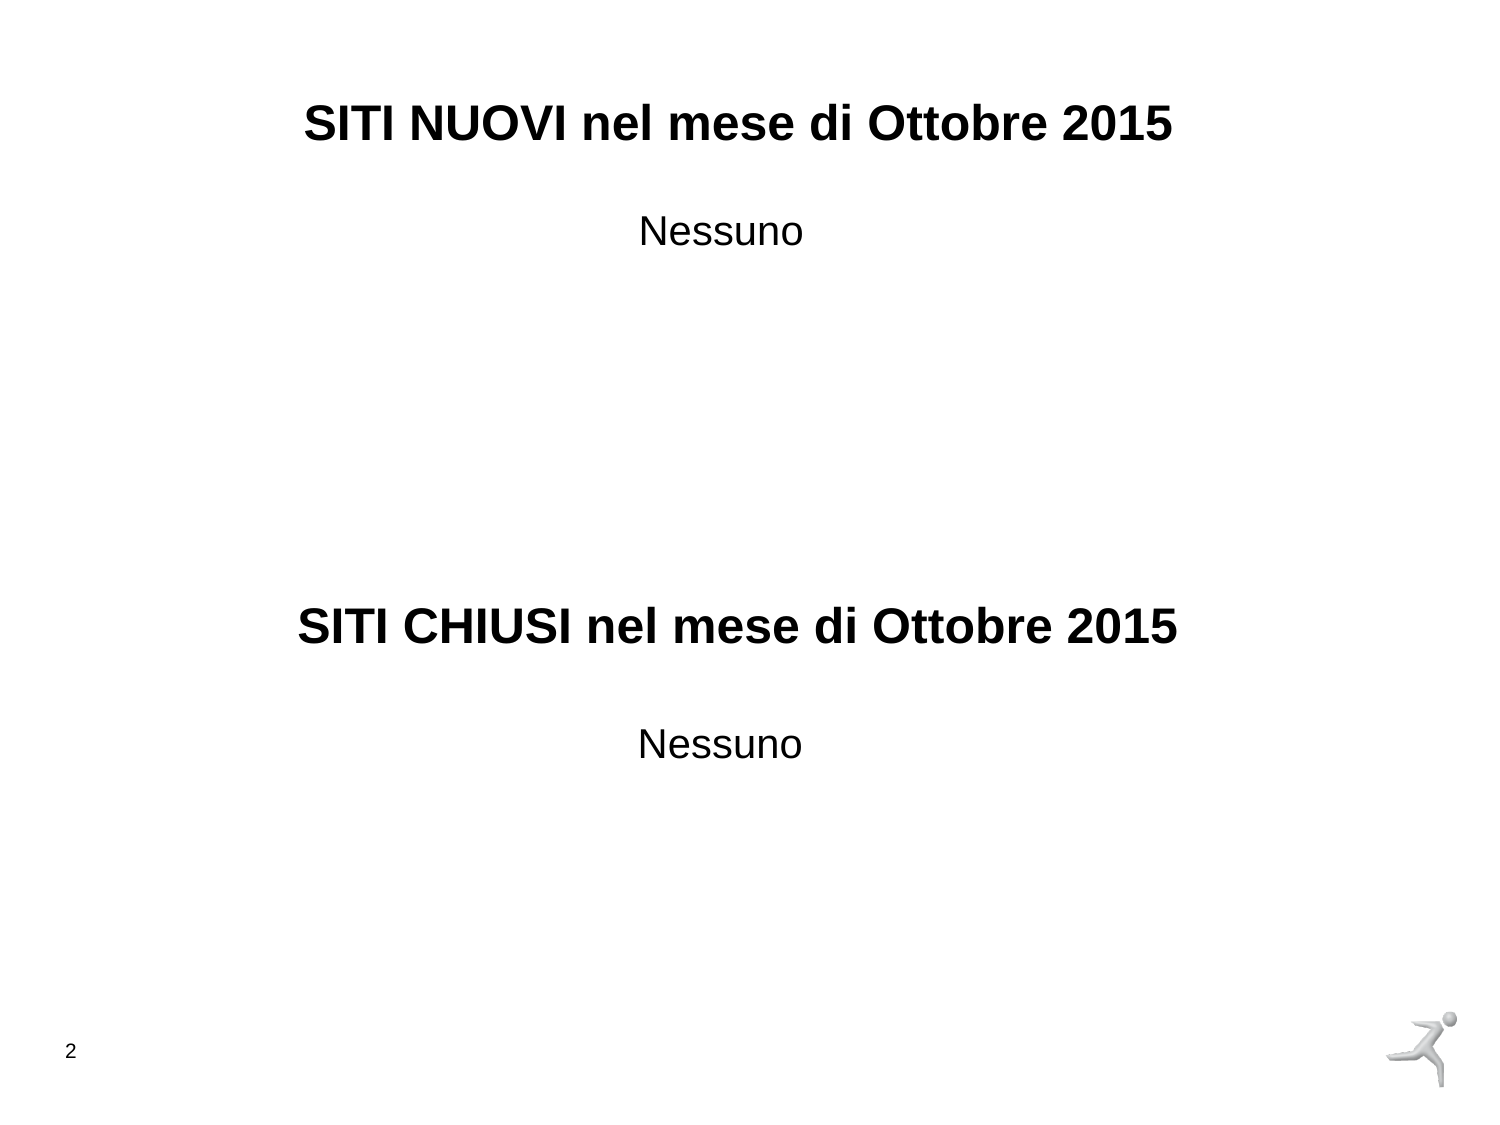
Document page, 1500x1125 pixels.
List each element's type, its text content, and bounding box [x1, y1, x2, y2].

text_box SITI CHIUSI nel mese di Ottobre 2015 [53, 586, 1423, 662]
picture [1366, 990, 1476, 1109]
text_box Nessuno [623, 196, 819, 262]
text_box SITI NUOVI nel mese di Ottobre 2015 [53, 82, 1424, 169]
text_box Nessuno [622, 709, 818, 775]
